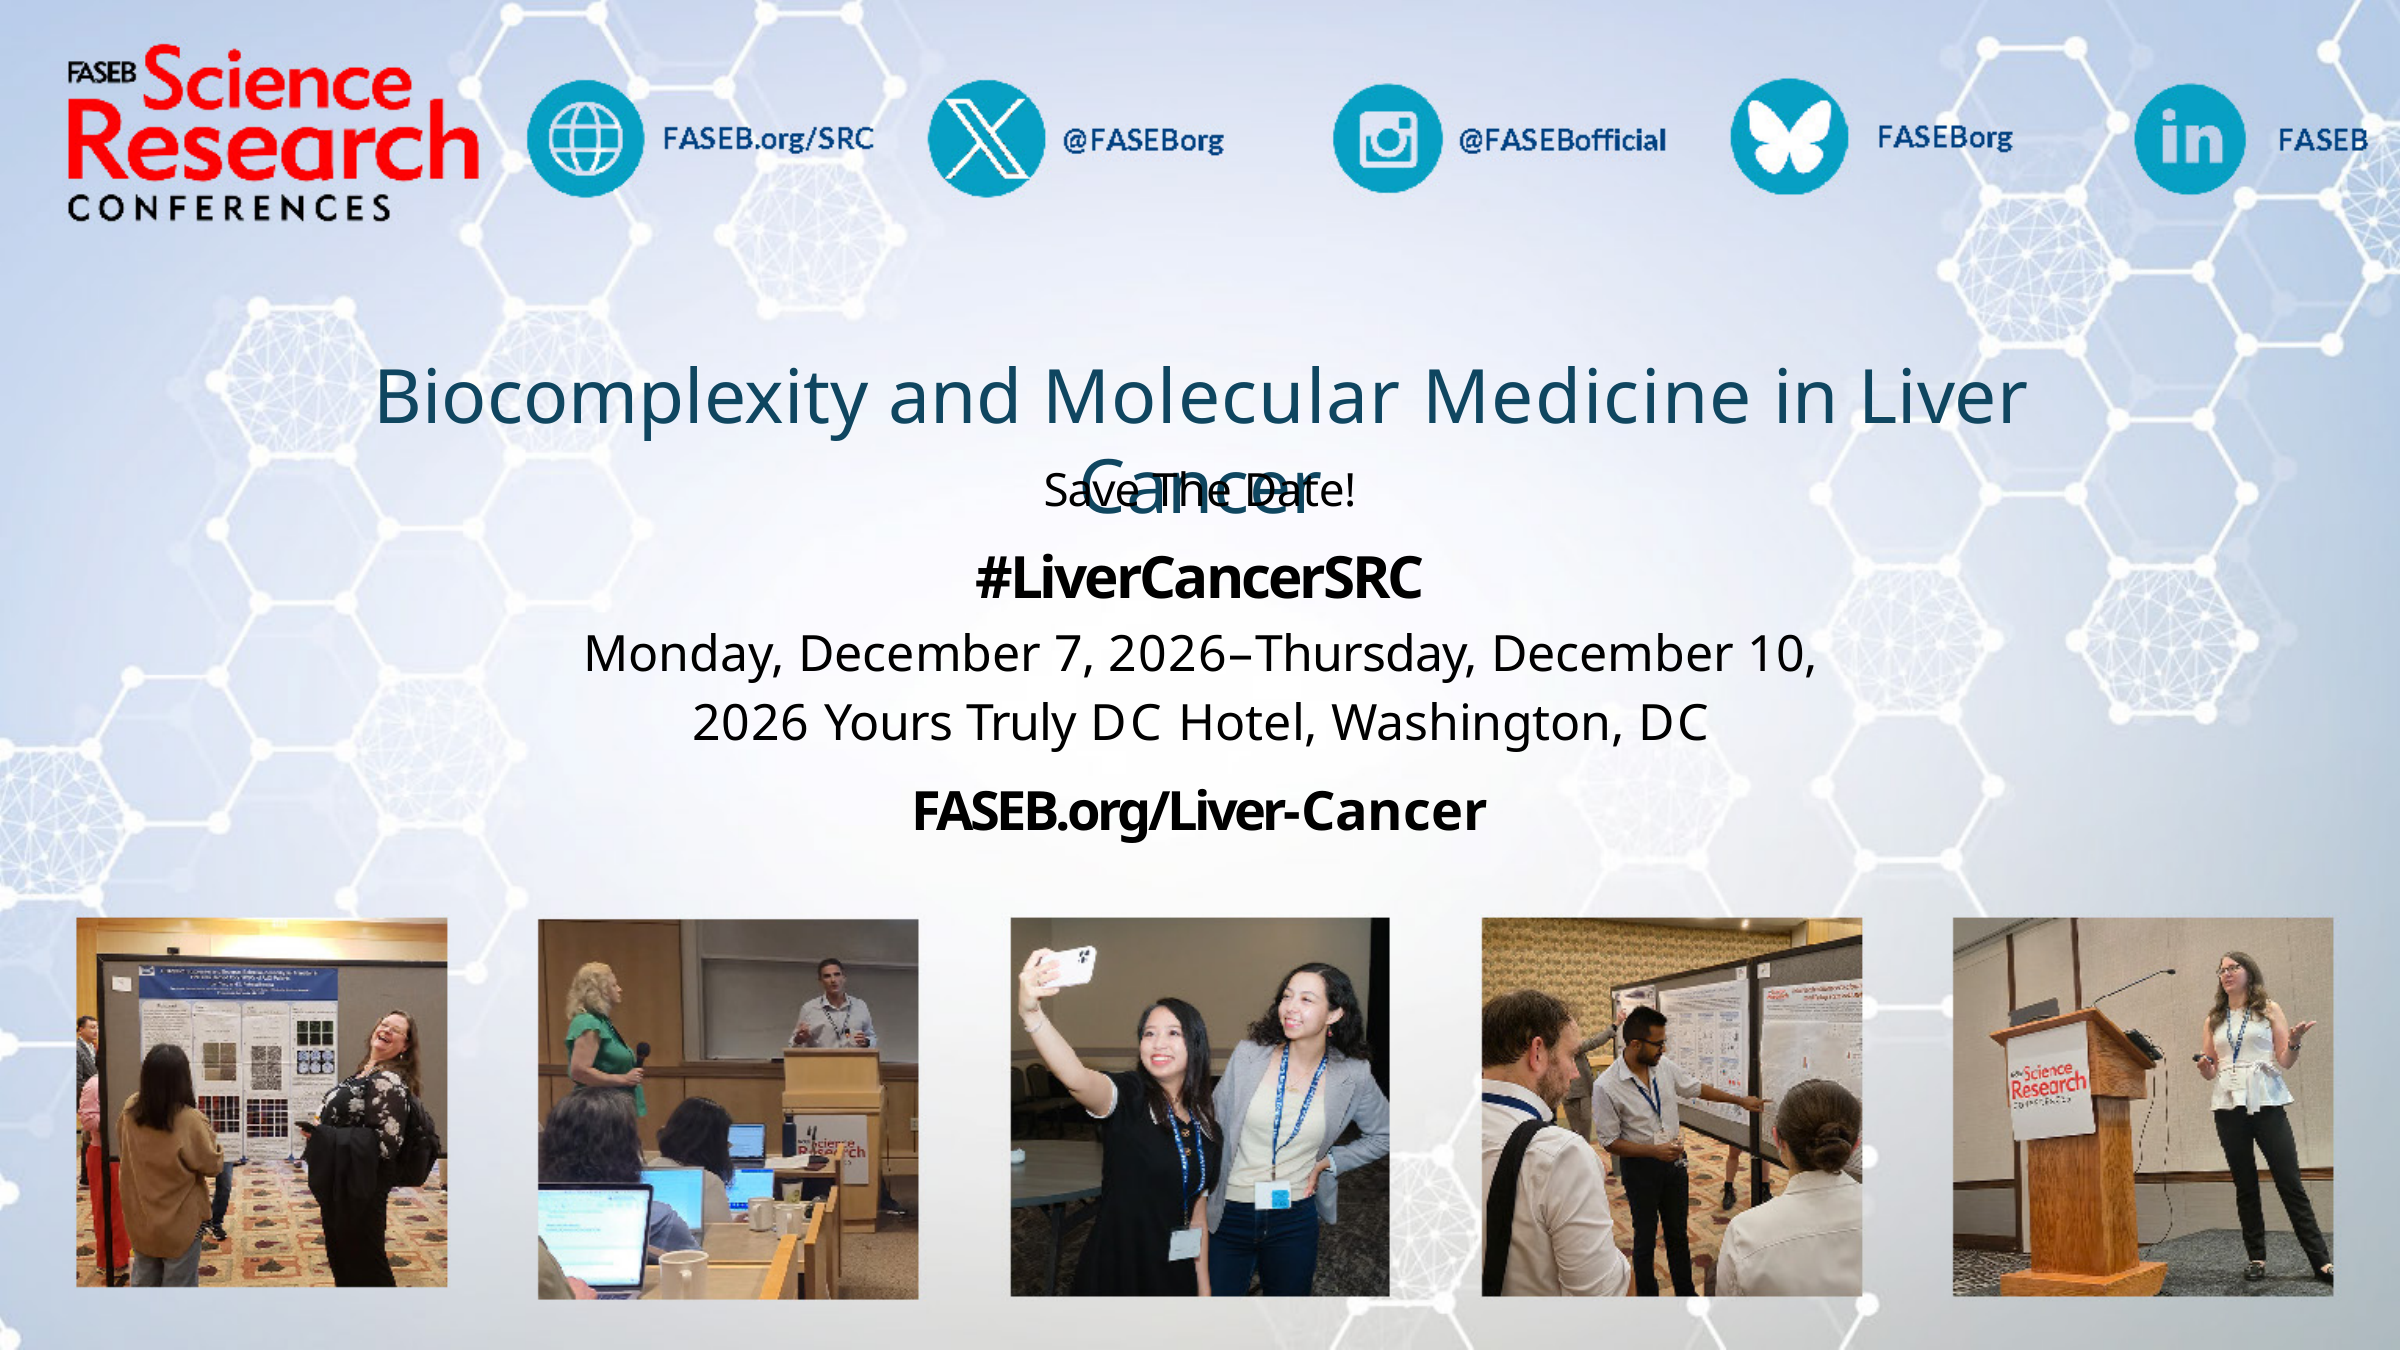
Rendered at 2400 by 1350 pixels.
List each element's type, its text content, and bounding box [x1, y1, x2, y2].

text_box Save The Date! #LiverCancerSRC Monday, December 7, 2026–Thursday, December 10, 2026 Yours Truly DC Hotel, Washington, DC FASEB.org/Liver-Cancer [546, 439, 1854, 842]
picture [0, 0, 2400, 1350]
title Biocomplexity and Molecular Medicine in Liver Cancer [241, 346, 2159, 574]
